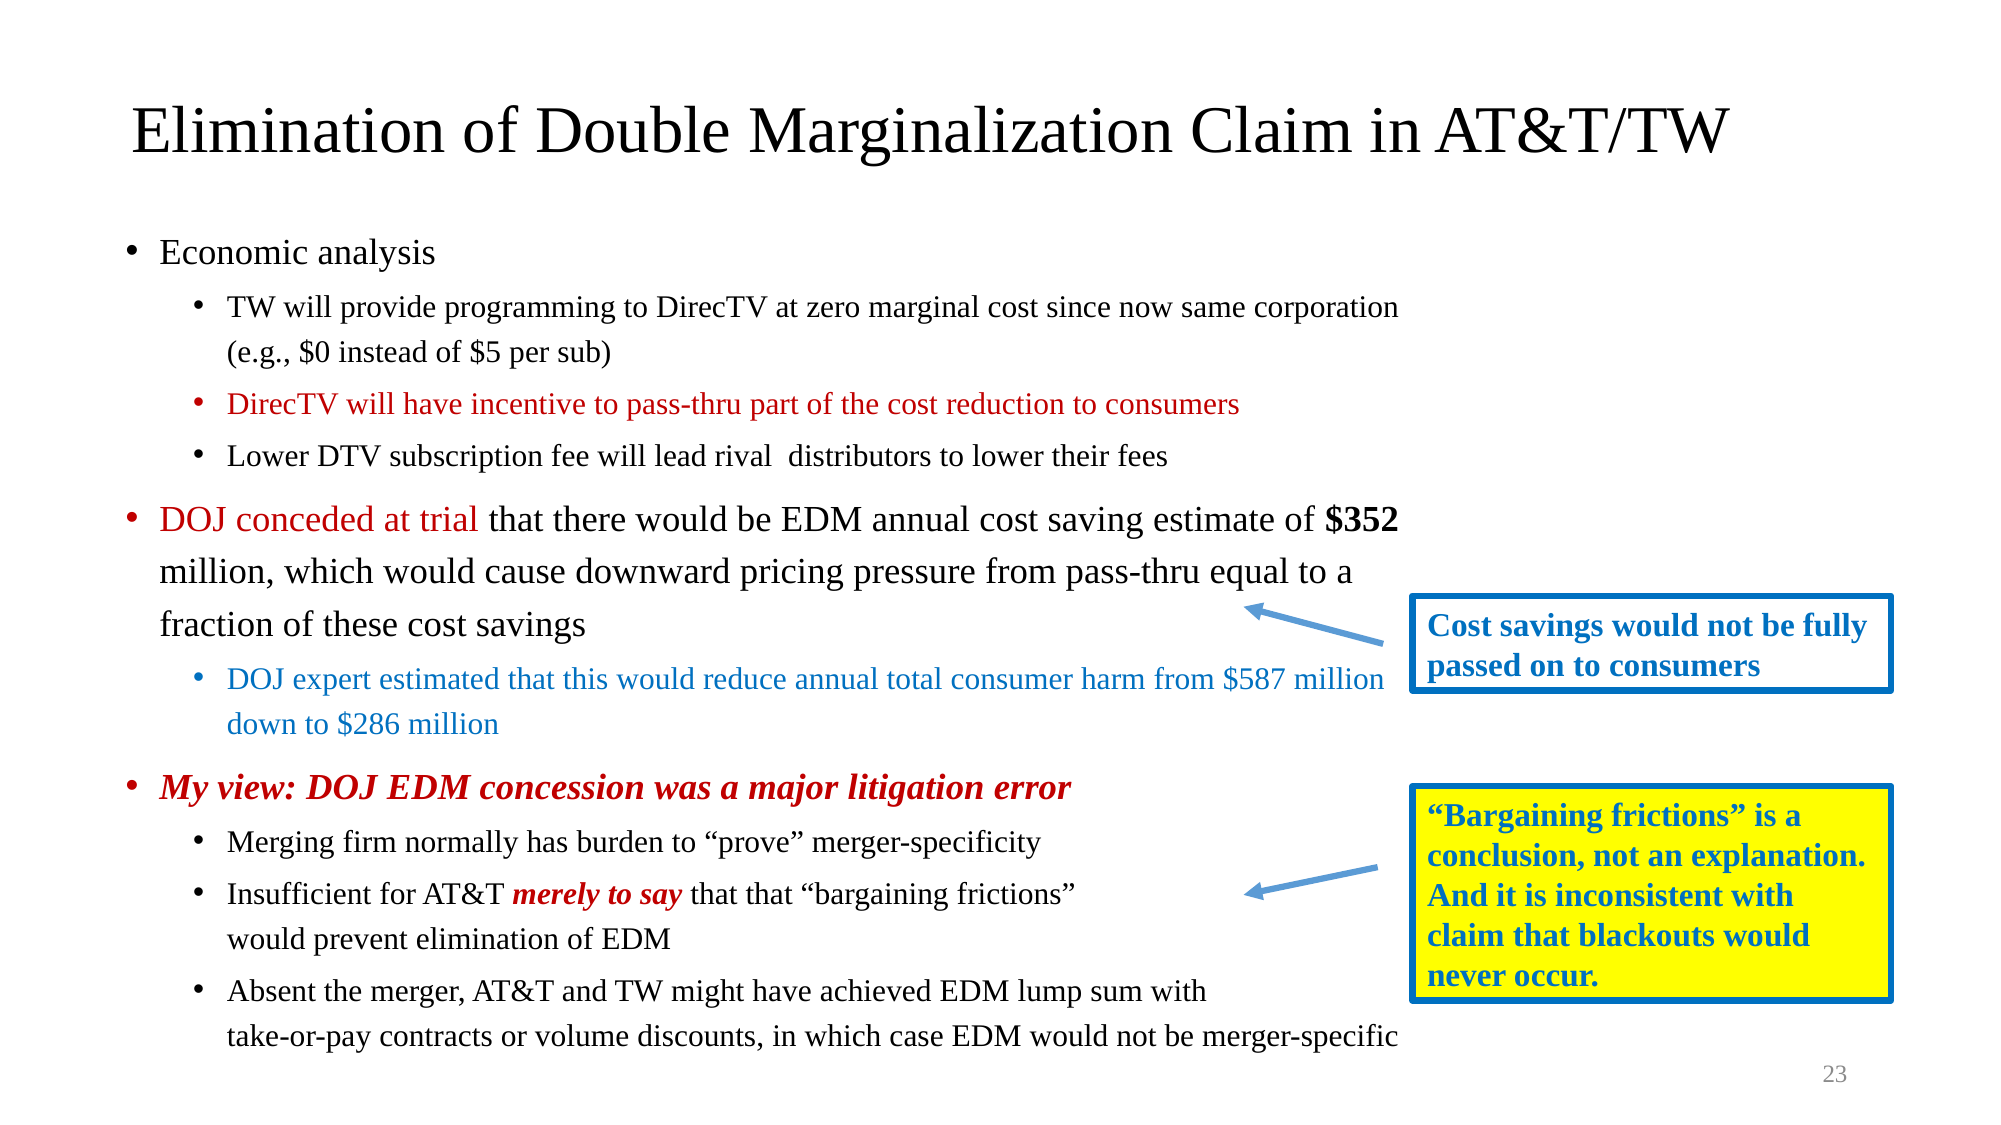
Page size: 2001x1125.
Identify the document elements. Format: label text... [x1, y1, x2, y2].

list Economic analysis TW will provide programming to DirecTV at zero marginal cost since now same corporation (e.g., $0 instead of $5 per sub) DirecTV will have incentive to pass-thru part of the cost reduction to consumers Lower DTV subscription fee will lead rival distributors to lower their fees DOJ conceded at trial that there would be EDM annual cost saving estimate of $352 million, which would cause downward pricing pressure from pass-thru equal to a fraction of these cost savings DOJ expert estimated that this would reduce annual total consumer harm from $587 million down to $286 million My view: DOJ EDM concession was a major litigation error Merging firm normally has burden to “prove” merger-specificity Insufficient for AT&T merely to say that that “bargaining frictions” would prevent elimination of EDM Absent the merger, AT&T and TW might have achieved EDM lump sum with take-or-pay contracts or volume discounts, in which case EDM would not be merger-specific [110, 211, 1434, 1103]
title Elimination of Double Marginalization Claim in AT&T/TW [116, 22, 1841, 240]
slide_number 23 [1412, 1042, 1863, 1103]
text_box Cost savings would not be fully passed on to consumers [1412, 595, 1891, 691]
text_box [1243, 606, 1384, 644]
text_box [1243, 867, 1378, 895]
text_box “Bargaining frictions” is a conclusion, not an explanation. And it is inconsistent with claim that blackouts would never occur. [1412, 786, 1891, 1001]
